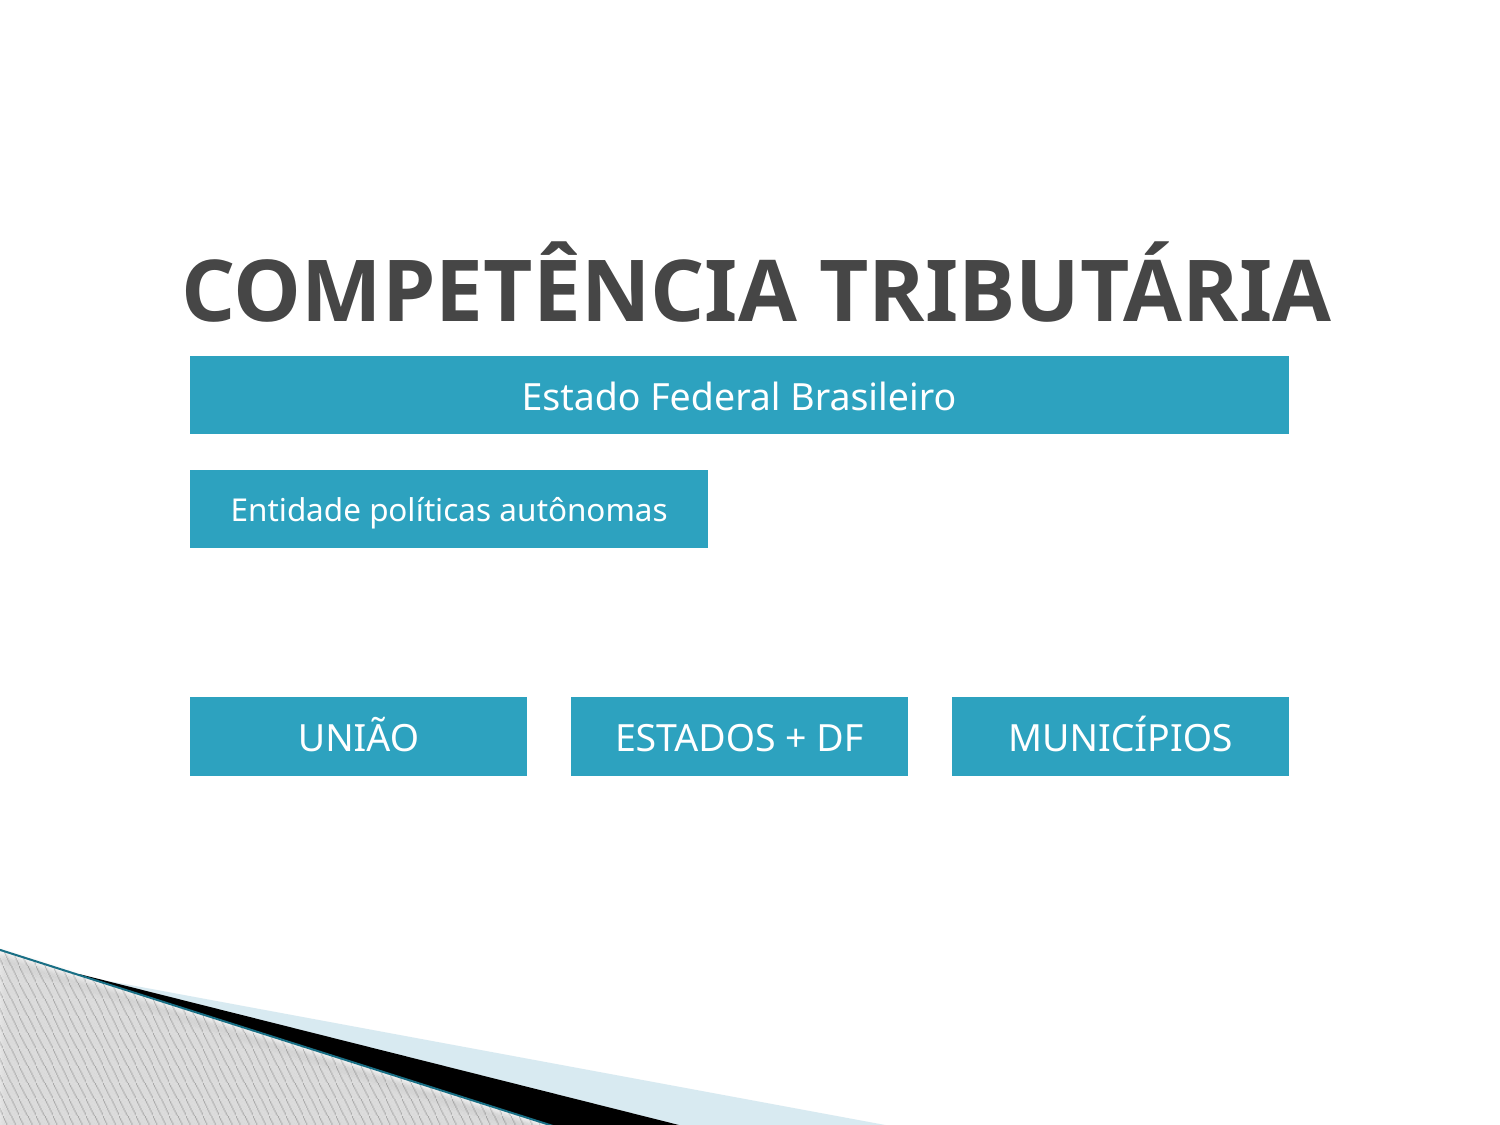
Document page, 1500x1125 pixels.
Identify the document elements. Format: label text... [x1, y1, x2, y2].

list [46, 351, 1433, 1009]
title COMPETÊNCIA TRIBUTÁRIA [82, 199, 1432, 351]
